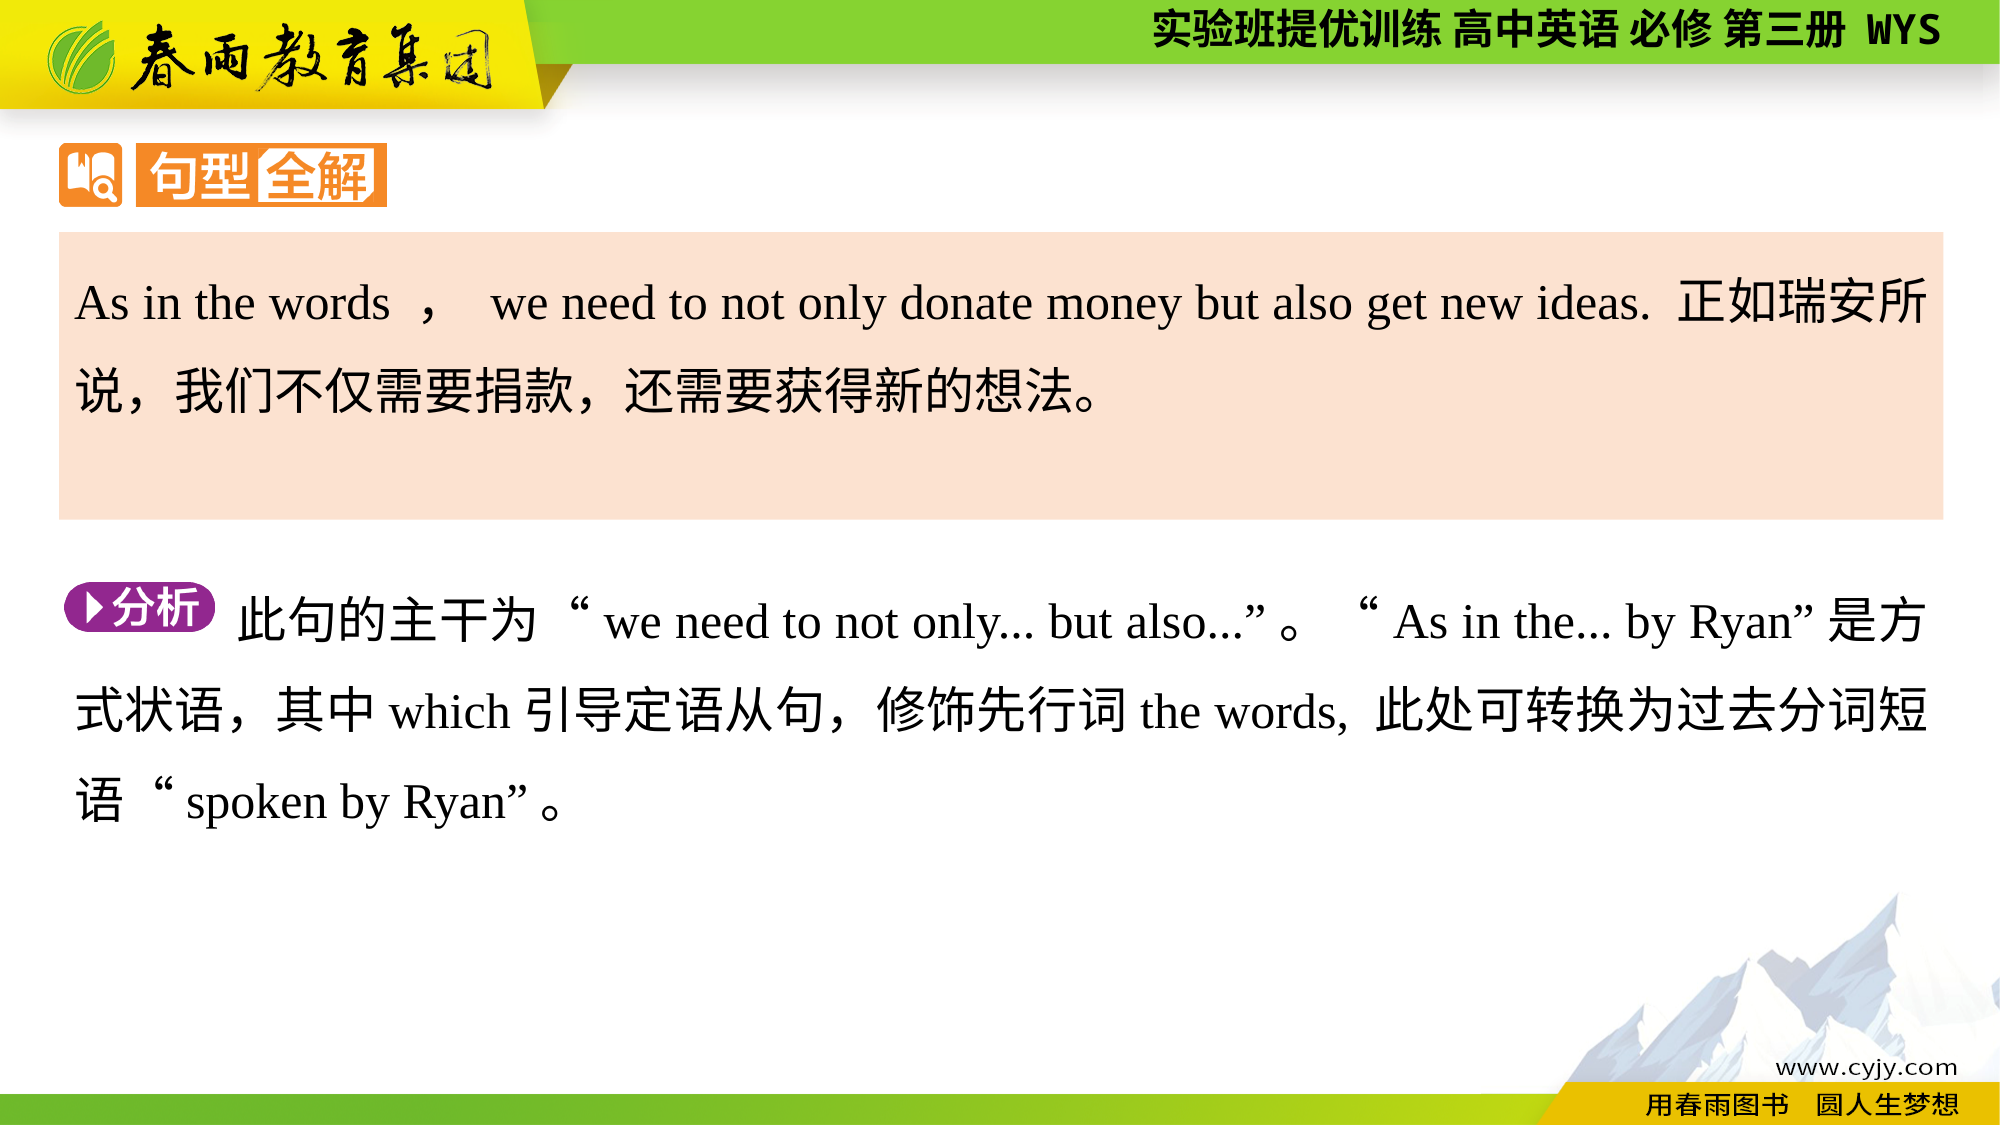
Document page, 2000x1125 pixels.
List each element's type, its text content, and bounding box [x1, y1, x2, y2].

text_box 此句的主干为“we need to not only... but also...”。“As in the... by Ryan”是方式状语，其中which引导定语从句，修饰先行词the words, 此处可转换为过去分词短语“spoken by Ryan”。 [59, 550, 1944, 836]
picture [0, 0, 2000, 1125]
